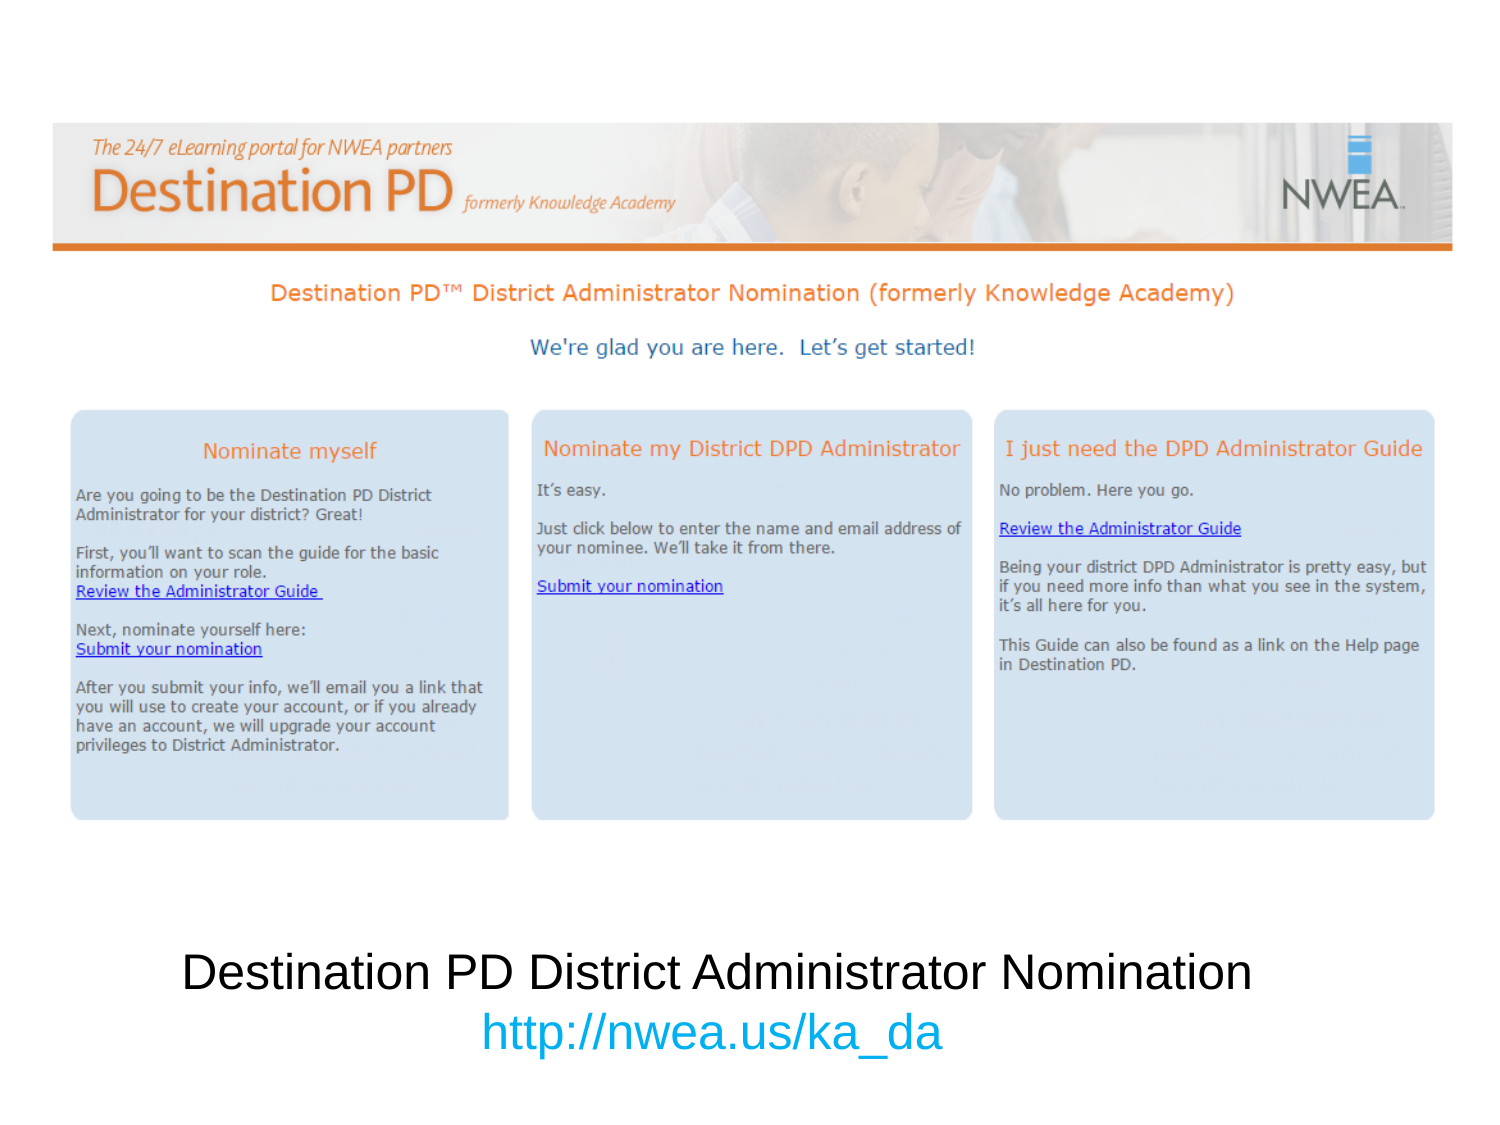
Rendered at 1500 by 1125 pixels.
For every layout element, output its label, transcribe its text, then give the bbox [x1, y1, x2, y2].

picture [49, 114, 1459, 833]
text_box Destination PD District Administrator Nomination http://nwea.us/ka_da [166, 931, 1437, 1067]
